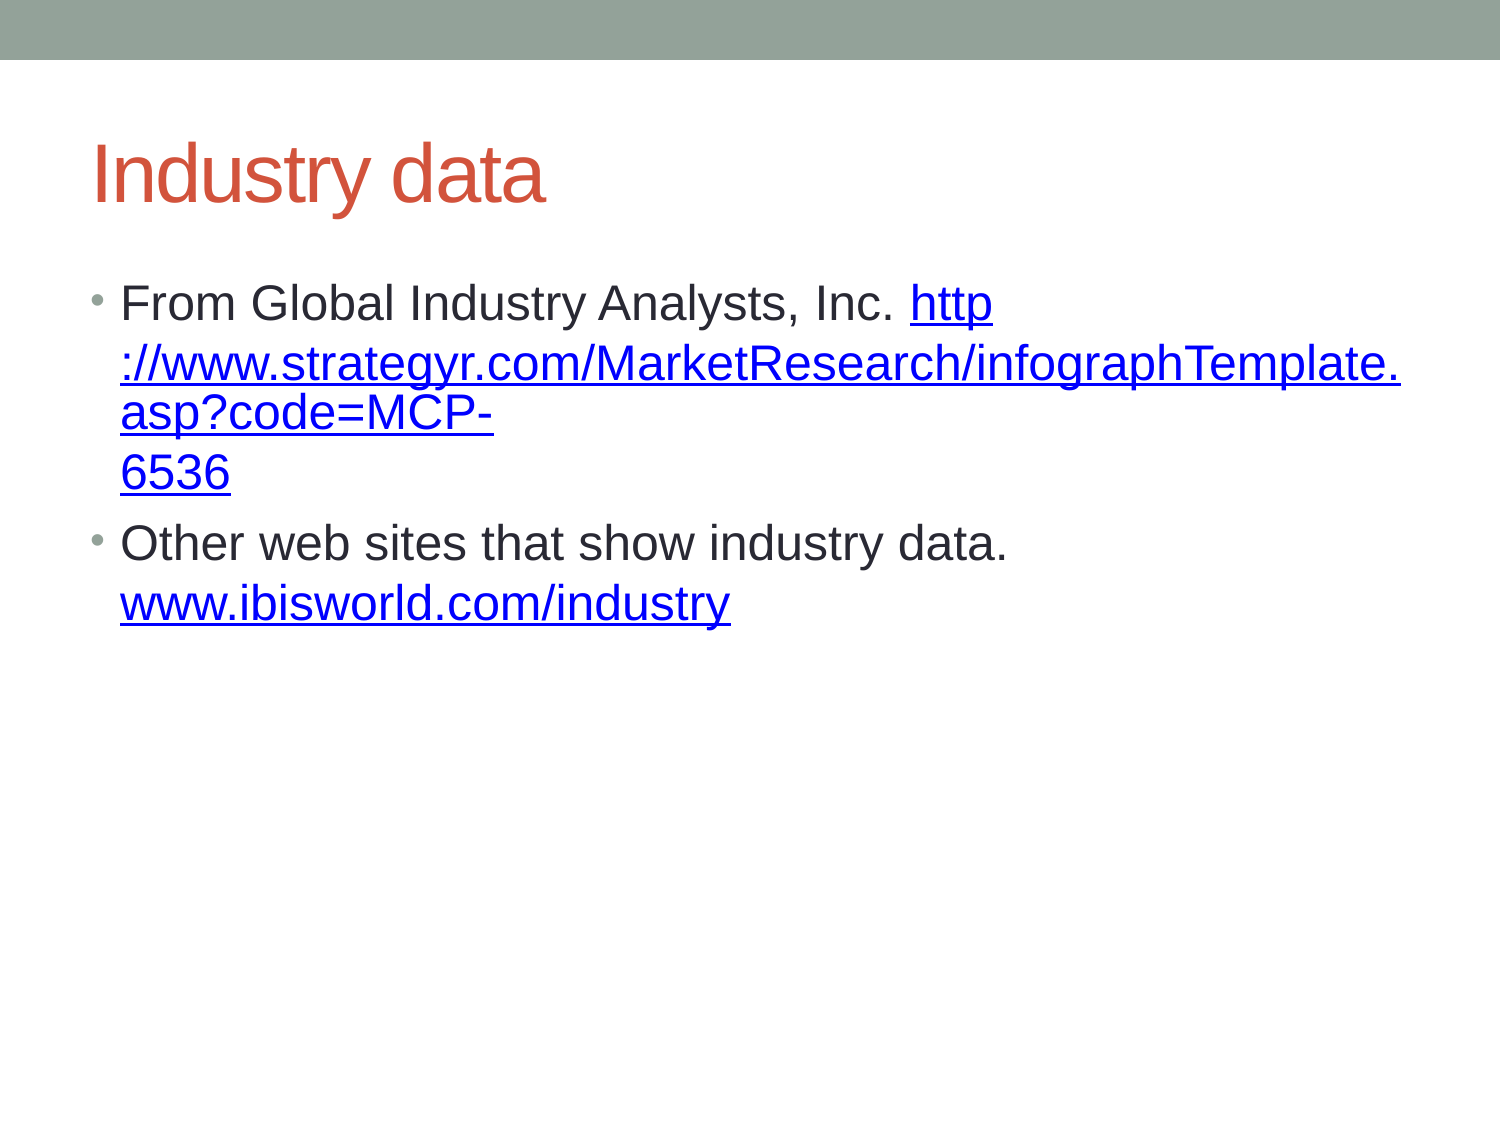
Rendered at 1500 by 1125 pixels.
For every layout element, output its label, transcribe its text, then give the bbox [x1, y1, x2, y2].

list From Global Industry Analysts, Inc. http://www.strategyr.com/MarketResearch/infographTemplate.asp?code=MCP-6536 Other web sites that show industry data. www.ibisworld.com/industry [75, 262, 1425, 1063]
title Industry data [75, 87, 1425, 250]
